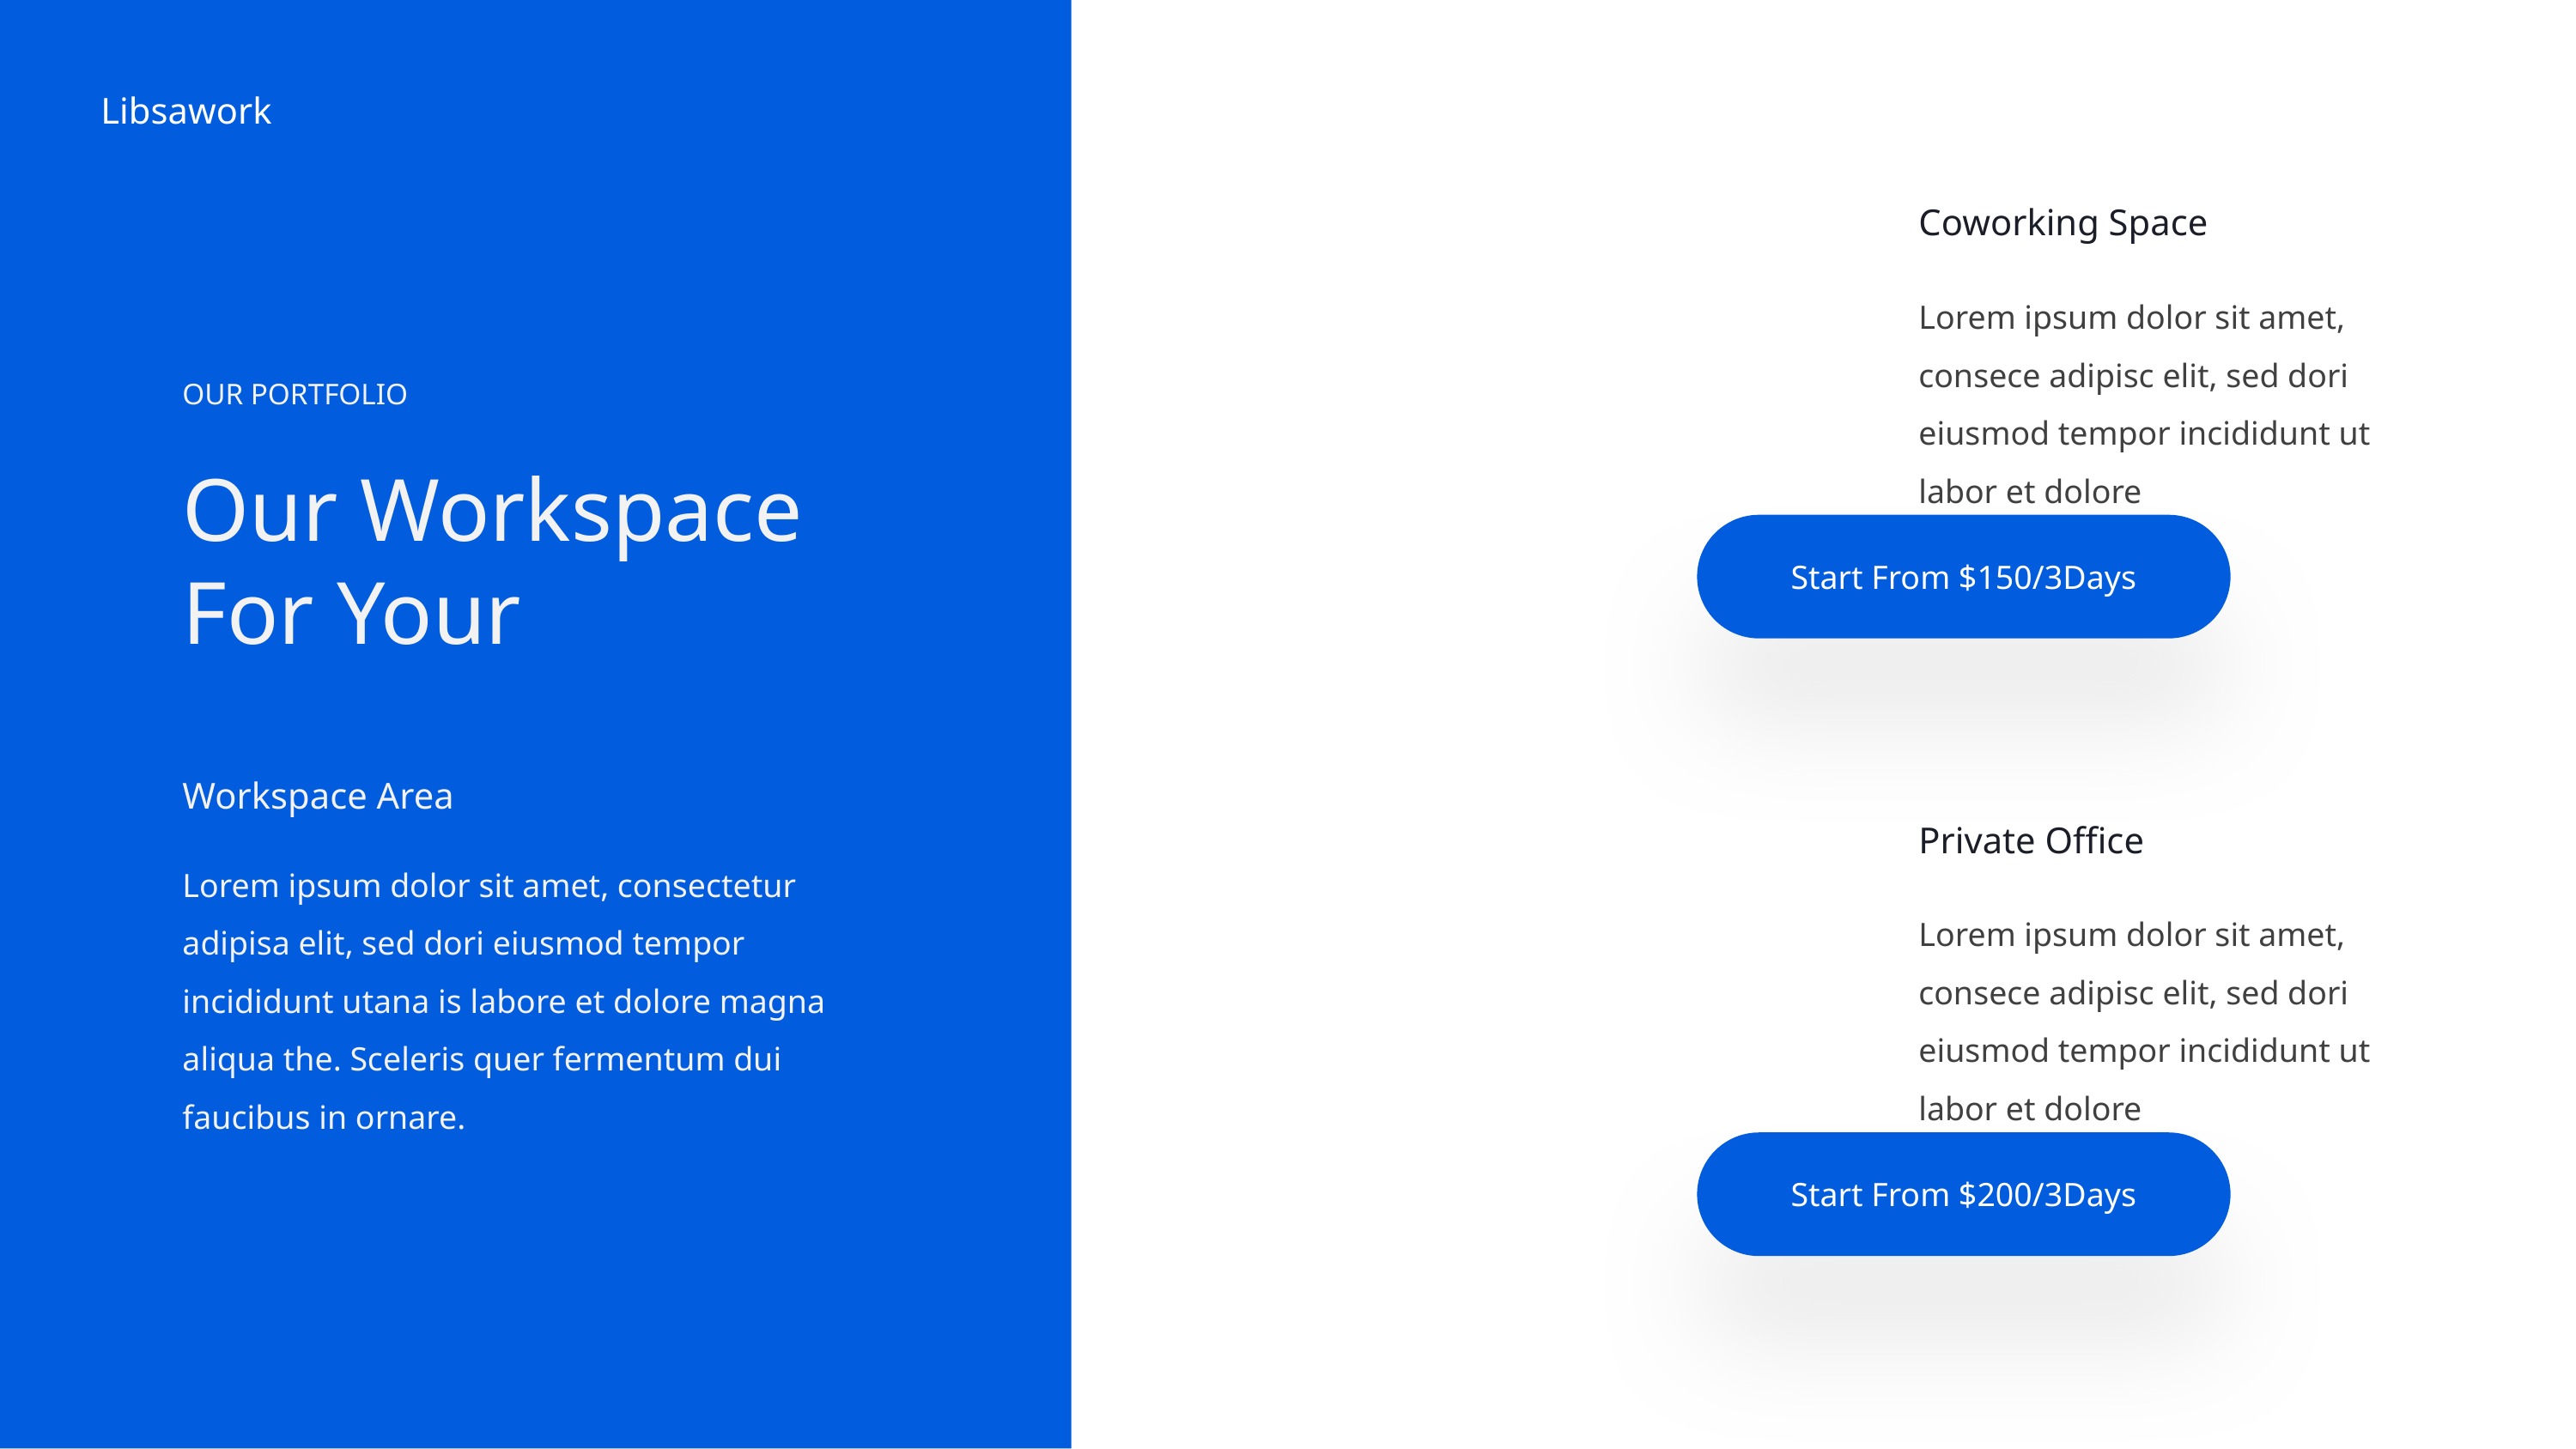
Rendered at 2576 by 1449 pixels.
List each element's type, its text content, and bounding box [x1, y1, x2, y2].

picture [1168, 755, 1809, 1311]
text_box Lorem ipsum dolor sit amet, consectetur adipisa elit, sed dori eiusmod tempor incididunt utana is labore et dolore magna aliqua the. Sceleris quer fermentum dui faucibus in ornare. [169, 840, 881, 1143]
text_box [1809, 513, 2232, 640]
text_box Private Office [1905, 811, 2338, 867]
picture [1168, 138, 1809, 694]
text_box Coworking Space [1905, 193, 2338, 250]
text_box Lorem ipsum dolor sit amet, consece adipisc elit, sed dori eiusmod tempor incididunt ut labor et dolore [1905, 271, 2464, 516]
text_box Start From $150/3Days [1809, 550, 2193, 603]
text_box Workspace Area [169, 767, 556, 823]
text_box Start From $200/3Days [1809, 1167, 2193, 1220]
text_box Libsawork [88, 82, 389, 138]
text_box OUR PORTFOLIO [169, 369, 540, 417]
text_box Lorem ipsum dolor sit amet, consece adipisc elit, sed dori eiusmod tempor incididunt ut labor et dolore [1905, 888, 2464, 1134]
text_box Our Workspace For Your [169, 448, 895, 668]
text_box [1809, 1131, 2232, 1258]
